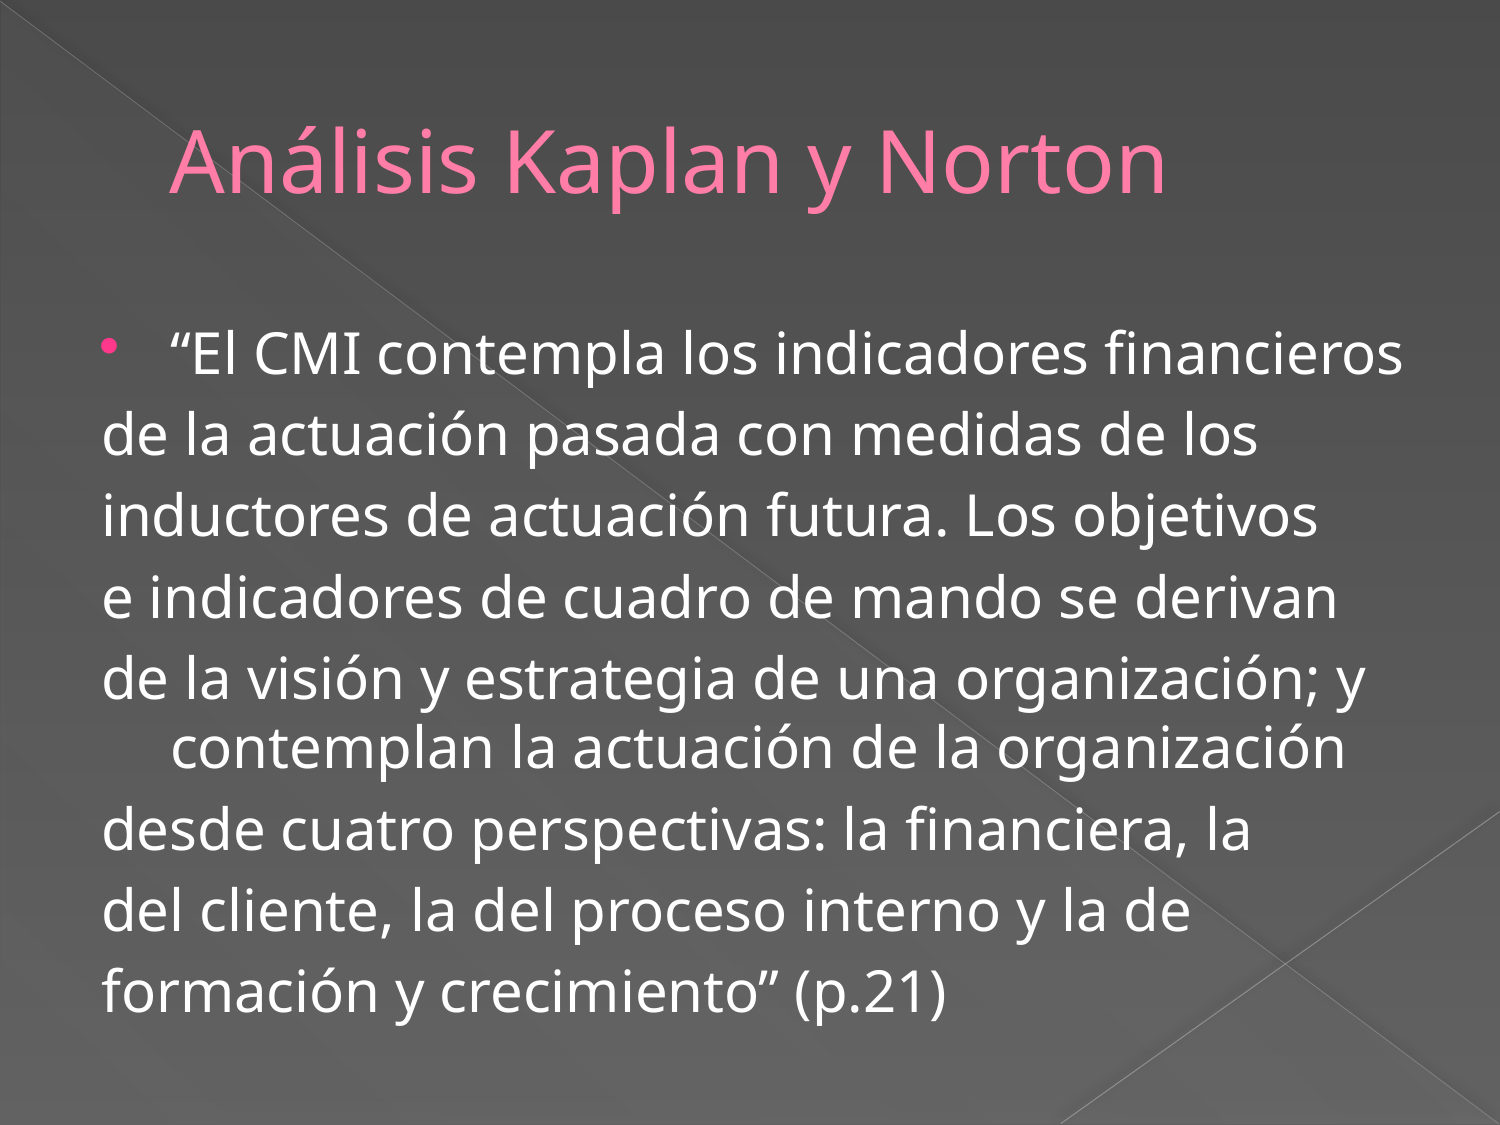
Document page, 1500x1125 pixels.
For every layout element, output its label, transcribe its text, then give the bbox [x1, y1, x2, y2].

title Análisis Kaplan y Norton [75, 43, 1425, 274]
list “El CMI contempla los indicadores financieros de la actuación pasada con medidas de los inductores de actuación futura. Los objetivos e indicadores de cuadro de mando se derivan de la visión y estrategia de una organización; y contemplan la actuación de la organización desde cuatro perspectivas: la financiera, la del cliente, la del proceso interno y la de formación y crecimiento” (p.21) [75, 308, 1425, 1059]
